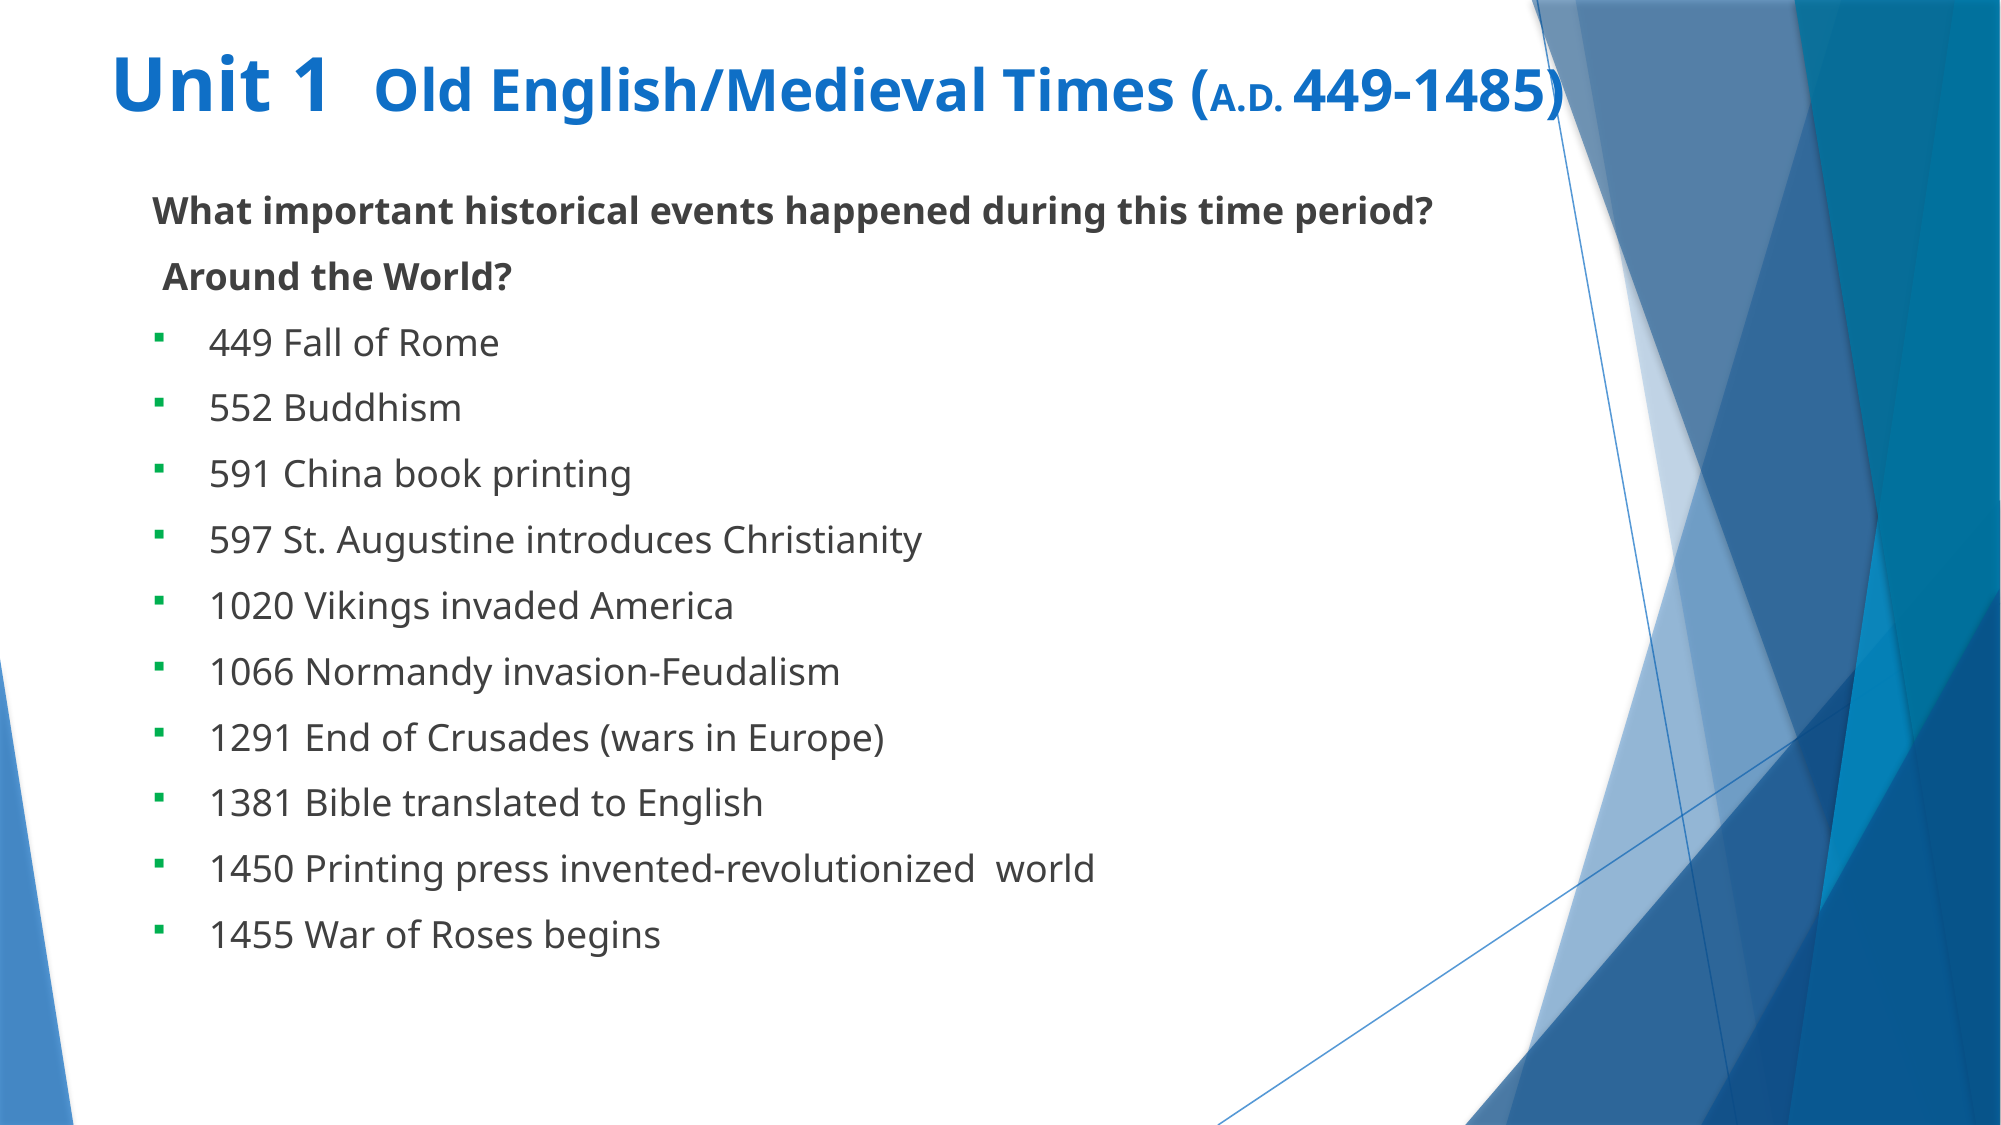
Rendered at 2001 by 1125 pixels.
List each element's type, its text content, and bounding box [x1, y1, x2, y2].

title Unit 1 Old English/Medieval Times (A.D. 449-1485) [95, 29, 1863, 147]
list What important historical events happened during this time period? Around the World? 449 Fall of Rome 552 Buddhism 591 China book printing 597 St. Augustine introduces Christianity 1020 Vikings invaded America 1066 Normandy invasion-Feudalism 1291 End of Crusades (wars in Europe) 1381 Bible translated to English 1450 Printing press invented-revolutionized world 1455 War of Roses begins [137, 179, 1863, 1091]
